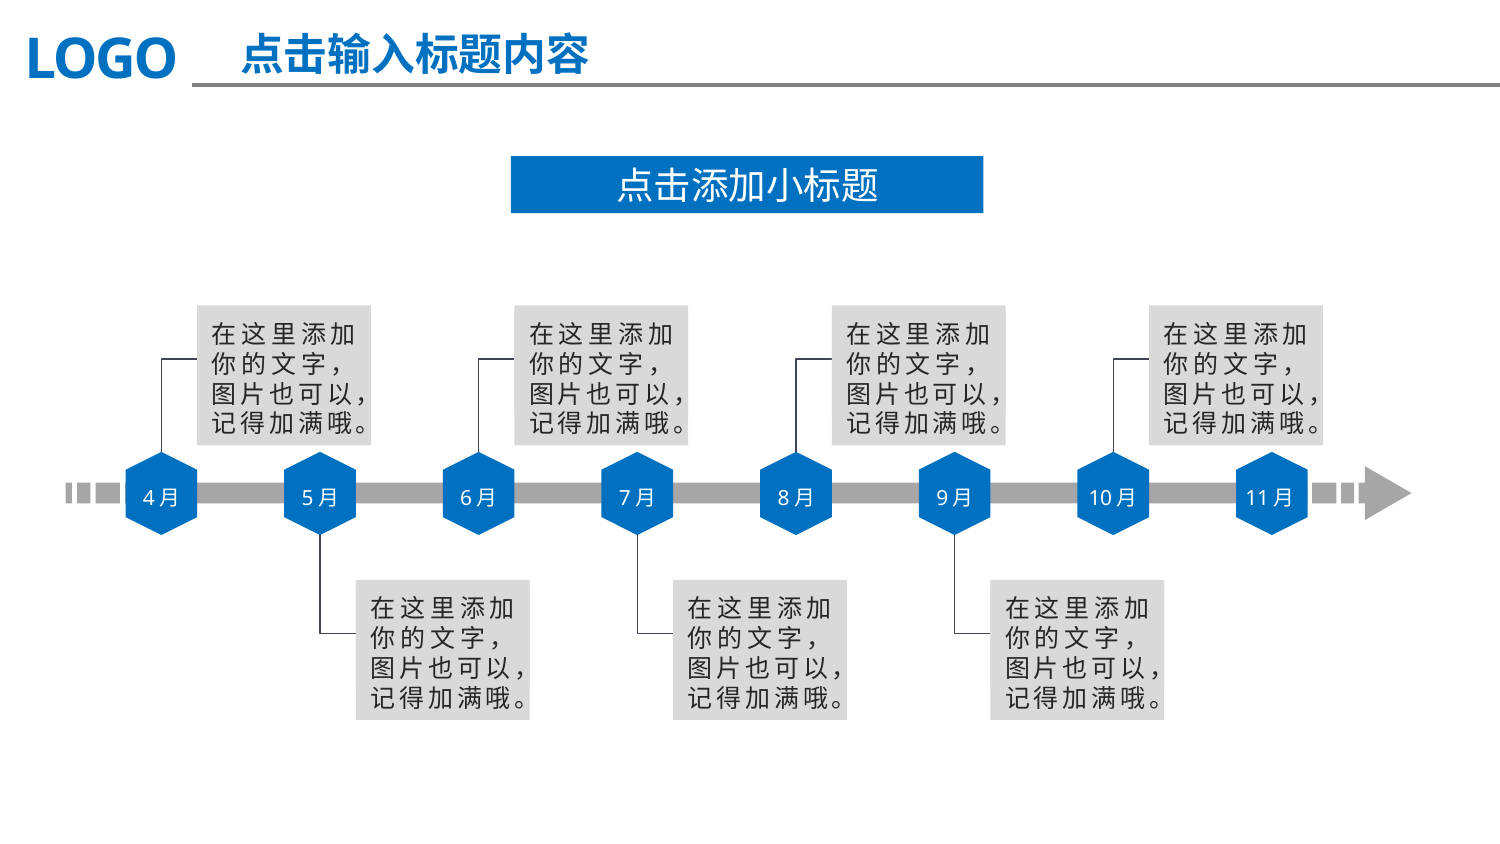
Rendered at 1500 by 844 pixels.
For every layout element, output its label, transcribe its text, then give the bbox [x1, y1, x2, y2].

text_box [759, 451, 832, 536]
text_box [283, 451, 356, 536]
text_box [1084, 387, 1143, 424]
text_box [995, 465, 1063, 521]
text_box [125, 451, 198, 536]
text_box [449, 387, 509, 424]
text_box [1148, 305, 1324, 448]
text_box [1068, 451, 1158, 536]
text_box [672, 579, 848, 722]
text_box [442, 451, 515, 536]
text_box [1227, 451, 1313, 536]
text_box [1317, 465, 1412, 521]
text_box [990, 579, 1165, 722]
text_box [202, 465, 278, 521]
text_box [605, 566, 705, 603]
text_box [355, 579, 530, 722]
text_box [767, 387, 826, 424]
text_box 点击输入标题内容 [212, 20, 618, 85]
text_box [361, 465, 437, 521]
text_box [519, 465, 596, 521]
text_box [831, 305, 1006, 448]
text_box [837, 465, 913, 521]
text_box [922, 566, 1023, 603]
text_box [196, 305, 372, 448]
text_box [918, 451, 991, 536]
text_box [1162, 465, 1222, 521]
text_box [514, 305, 689, 448]
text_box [601, 451, 674, 536]
text_box 点击添加小标题 [509, 154, 985, 215]
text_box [288, 566, 388, 603]
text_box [678, 465, 754, 521]
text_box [65, 465, 120, 521]
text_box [132, 387, 191, 424]
